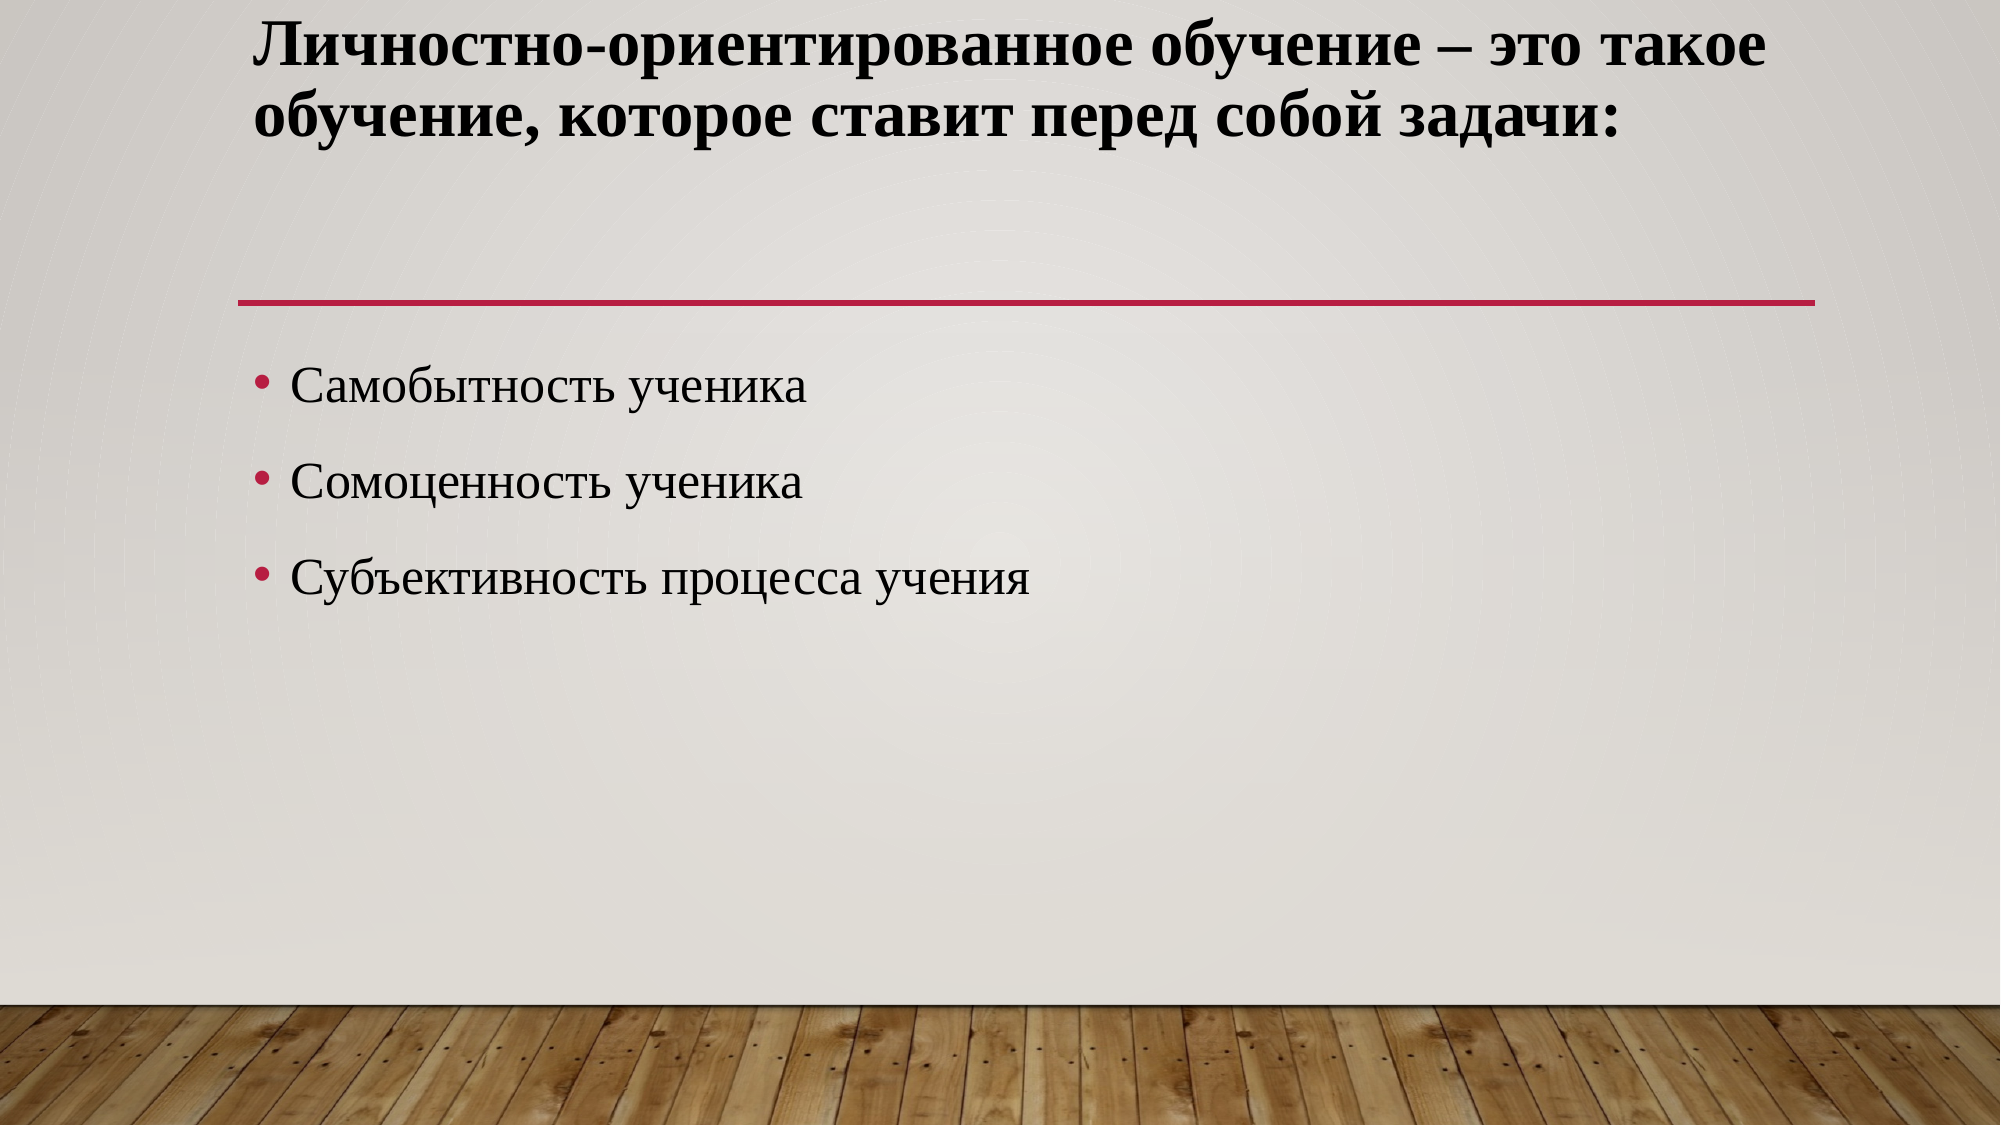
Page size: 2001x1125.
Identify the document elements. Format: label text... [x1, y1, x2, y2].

list Самобытность ученика Сомоценность ученика Субъективность процесса учения [238, 330, 1814, 897]
title Личностно-ориентированное обучение – это такое обучение, которое ставит перед собой задачи: [238, 0, 1814, 173]
picture [0, 1005, 2000, 1125]
